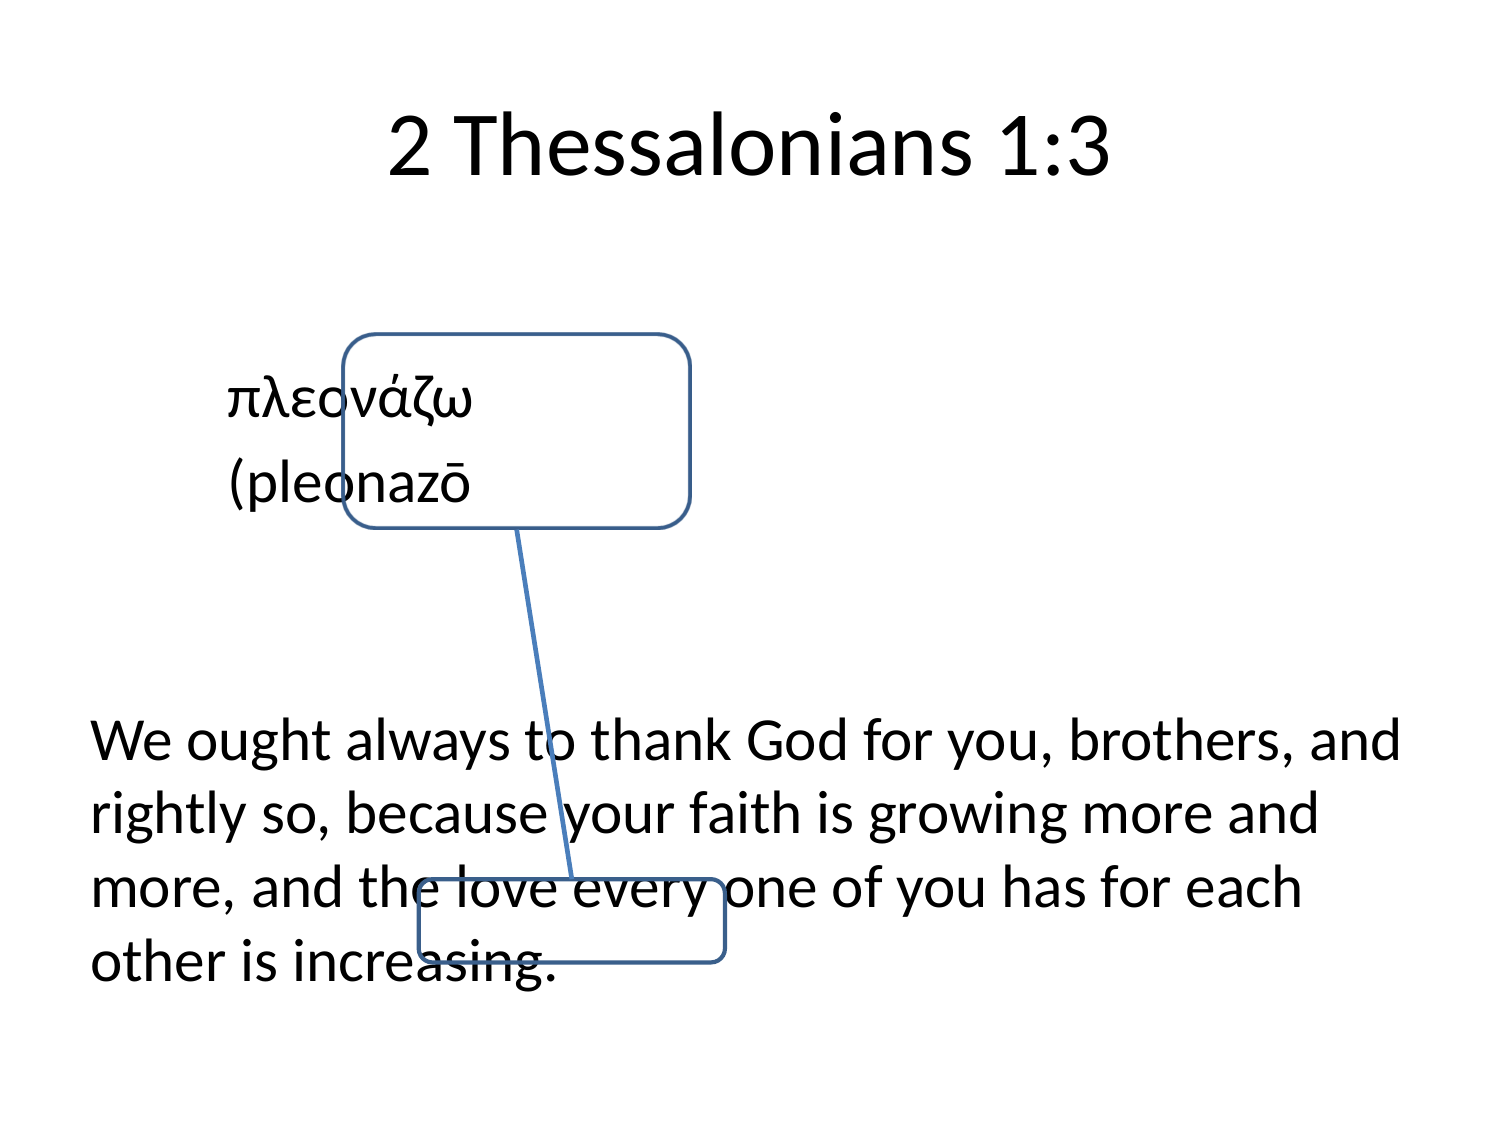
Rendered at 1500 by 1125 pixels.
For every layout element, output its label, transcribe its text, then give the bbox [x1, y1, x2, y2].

list πλεονάζω (pleonazō We ought always to thank God for you, brothers, and rightly so, because your faith is growing more and more, and the love every one of you has for each other is increasing. [75, 262, 1425, 1005]
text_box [516, 529, 573, 880]
title 2 Thessalonians 1:3 [75, 45, 1425, 233]
text_box [416, 877, 728, 965]
picture [341, 332, 692, 530]
